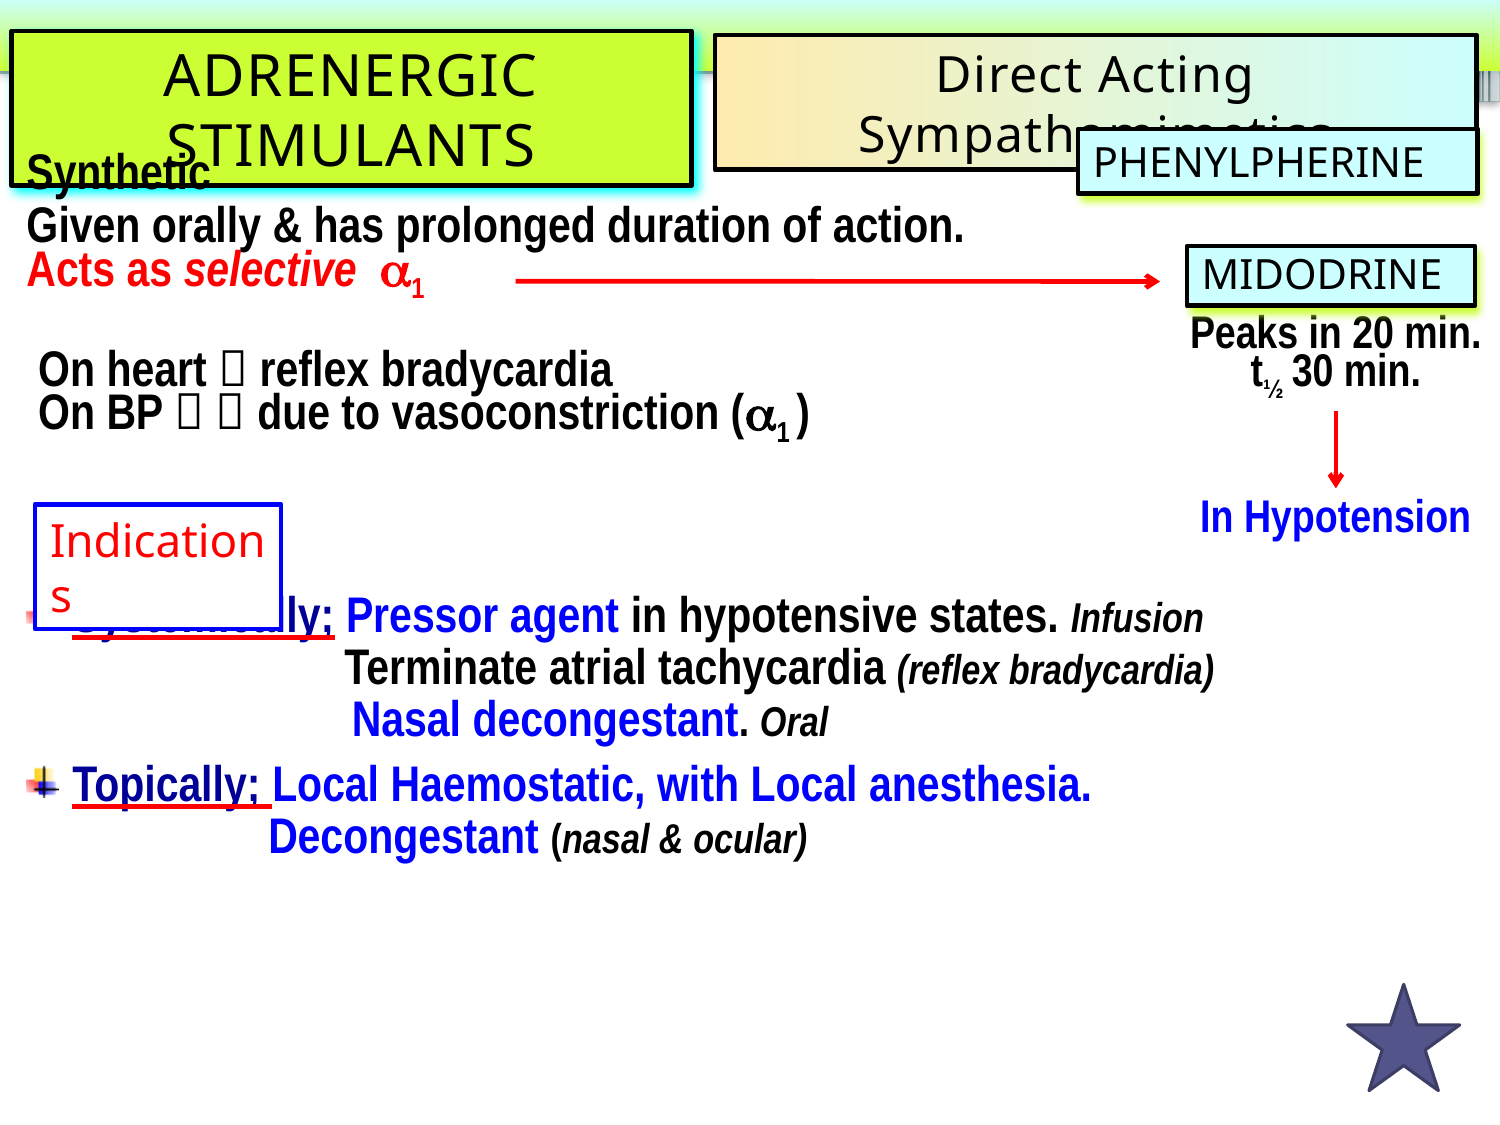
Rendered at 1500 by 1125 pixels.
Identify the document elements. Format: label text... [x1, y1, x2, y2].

text_box PHENYLPHERINE [1078, 128, 1478, 194]
text_box [0, 0, 1500, 72]
text_box Indications [35, 504, 282, 629]
text_box On heart  reflex bradycardia On BP   due to vasoconstriction (a1 ) [23, 336, 879, 456]
text_box [1346, 982, 1462, 1092]
text_box Synthetic Given orally & has prolonged duration of action. Acts as selective a1 [11, 140, 1465, 312]
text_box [1171, 409, 1500, 528]
picture [26, 596, 35, 629]
text_box Direct Acting Sympathomimetics [714, 35, 1477, 140]
text_box Peaks in 20 min. t½ 30 min. [1171, 304, 1500, 409]
text_box [692, 32, 702, 72]
picture [26, 764, 59, 798]
text_box ADRENERGIC STIMULANTS [11, 30, 692, 140]
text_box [515, 245, 1476, 307]
text_box Systemically; Pressor agent in hypotensive states. Infusion Terminate atrial tachycardia (reflex bradycardia) Nasal decongestant. Oral Topically; Local Haemostatic, with Local anesthesia. Decongestant (nasal & ocular) [11, 582, 1465, 871]
